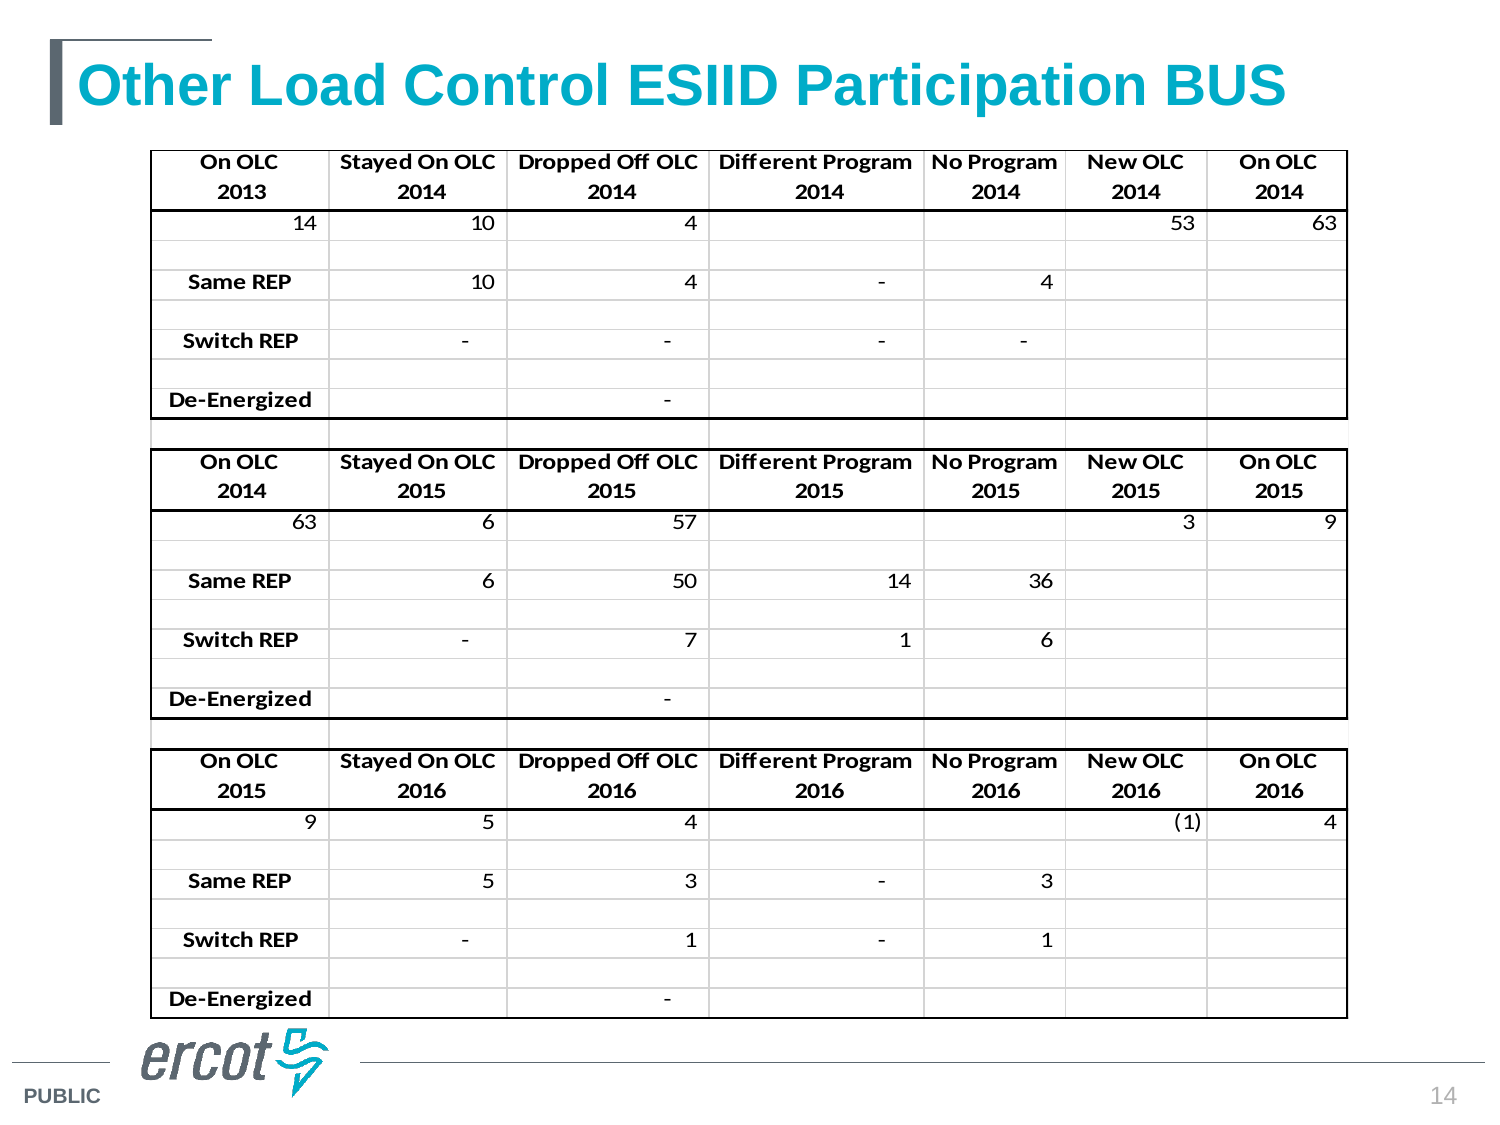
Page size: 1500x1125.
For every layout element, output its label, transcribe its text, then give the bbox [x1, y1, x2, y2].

picture [149, 149, 1351, 1020]
picture [137, 1024, 332, 1100]
title Other Load Control ESIID Participation BUS [62, 39, 1450, 125]
slide_number 14 [1400, 1076, 1488, 1113]
